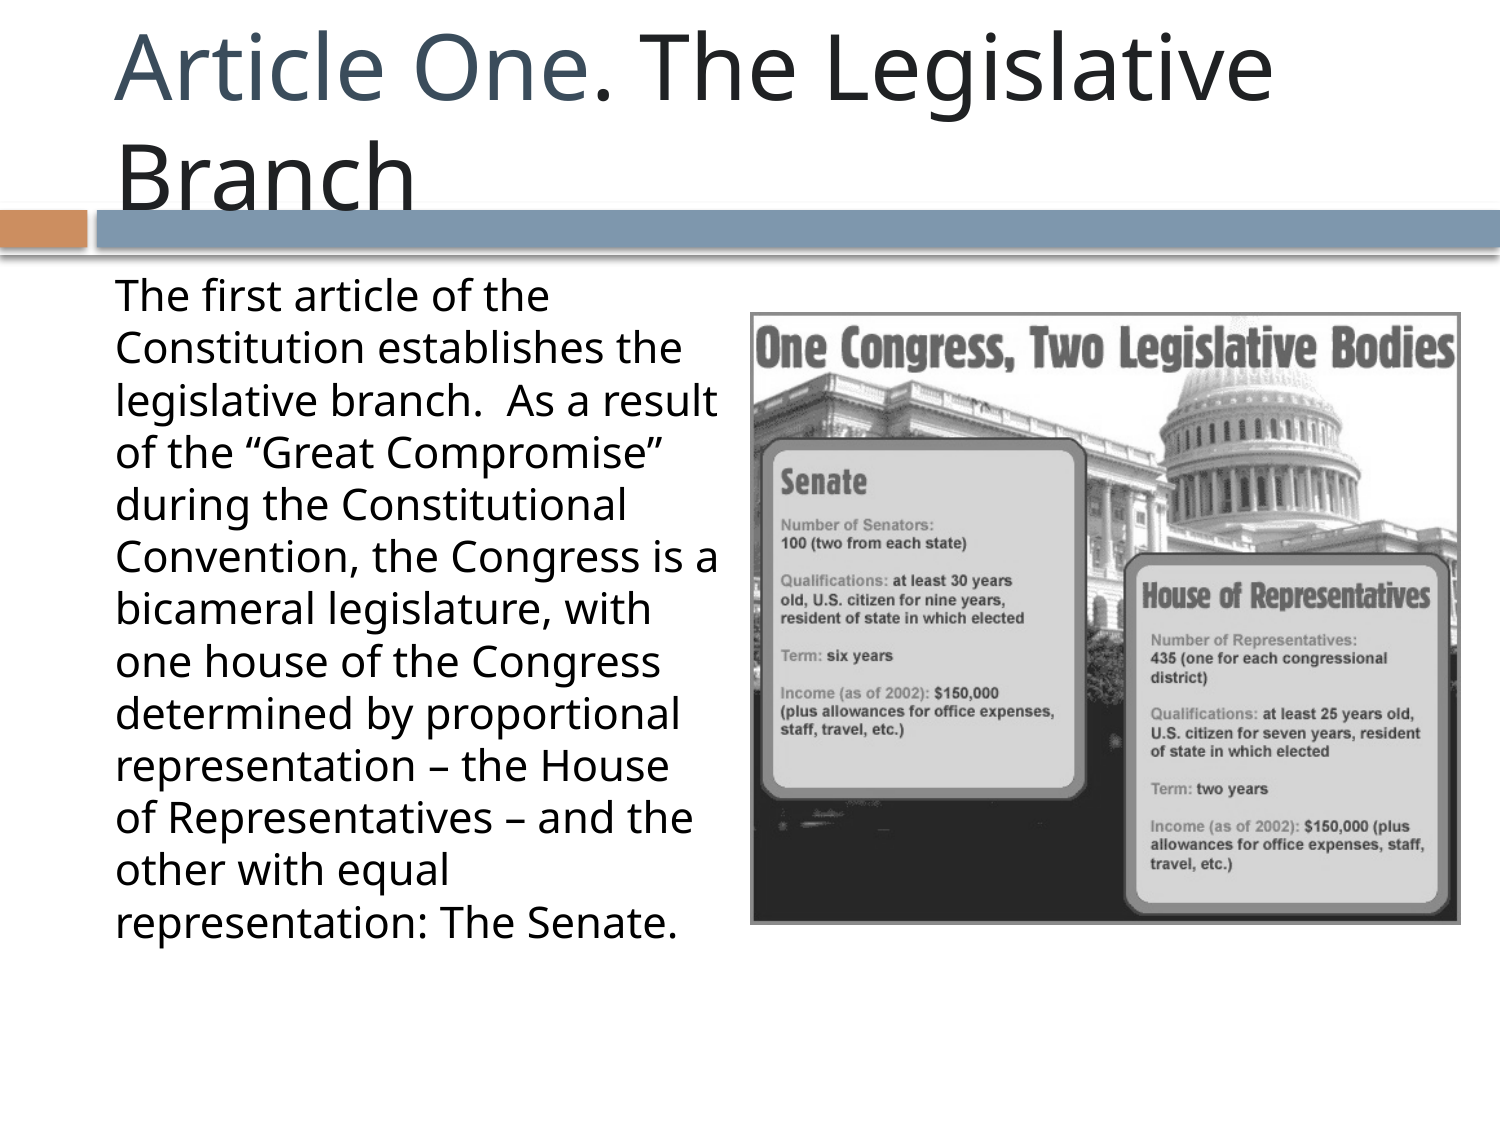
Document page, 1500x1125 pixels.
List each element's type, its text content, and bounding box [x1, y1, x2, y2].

title Article One. The Legislative Branch [99, 37, 1438, 200]
list The first article of the Constitution establishes the legislative branch. As a result of the “Great Compromise” during the Constitutional Convention, the Congress is a bicameral legislature, with one house of the Congress determined by proportional representation – the House of Representatives – and the other with equal representation: The Senate. [99, 260, 738, 1011]
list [749, 312, 1461, 926]
